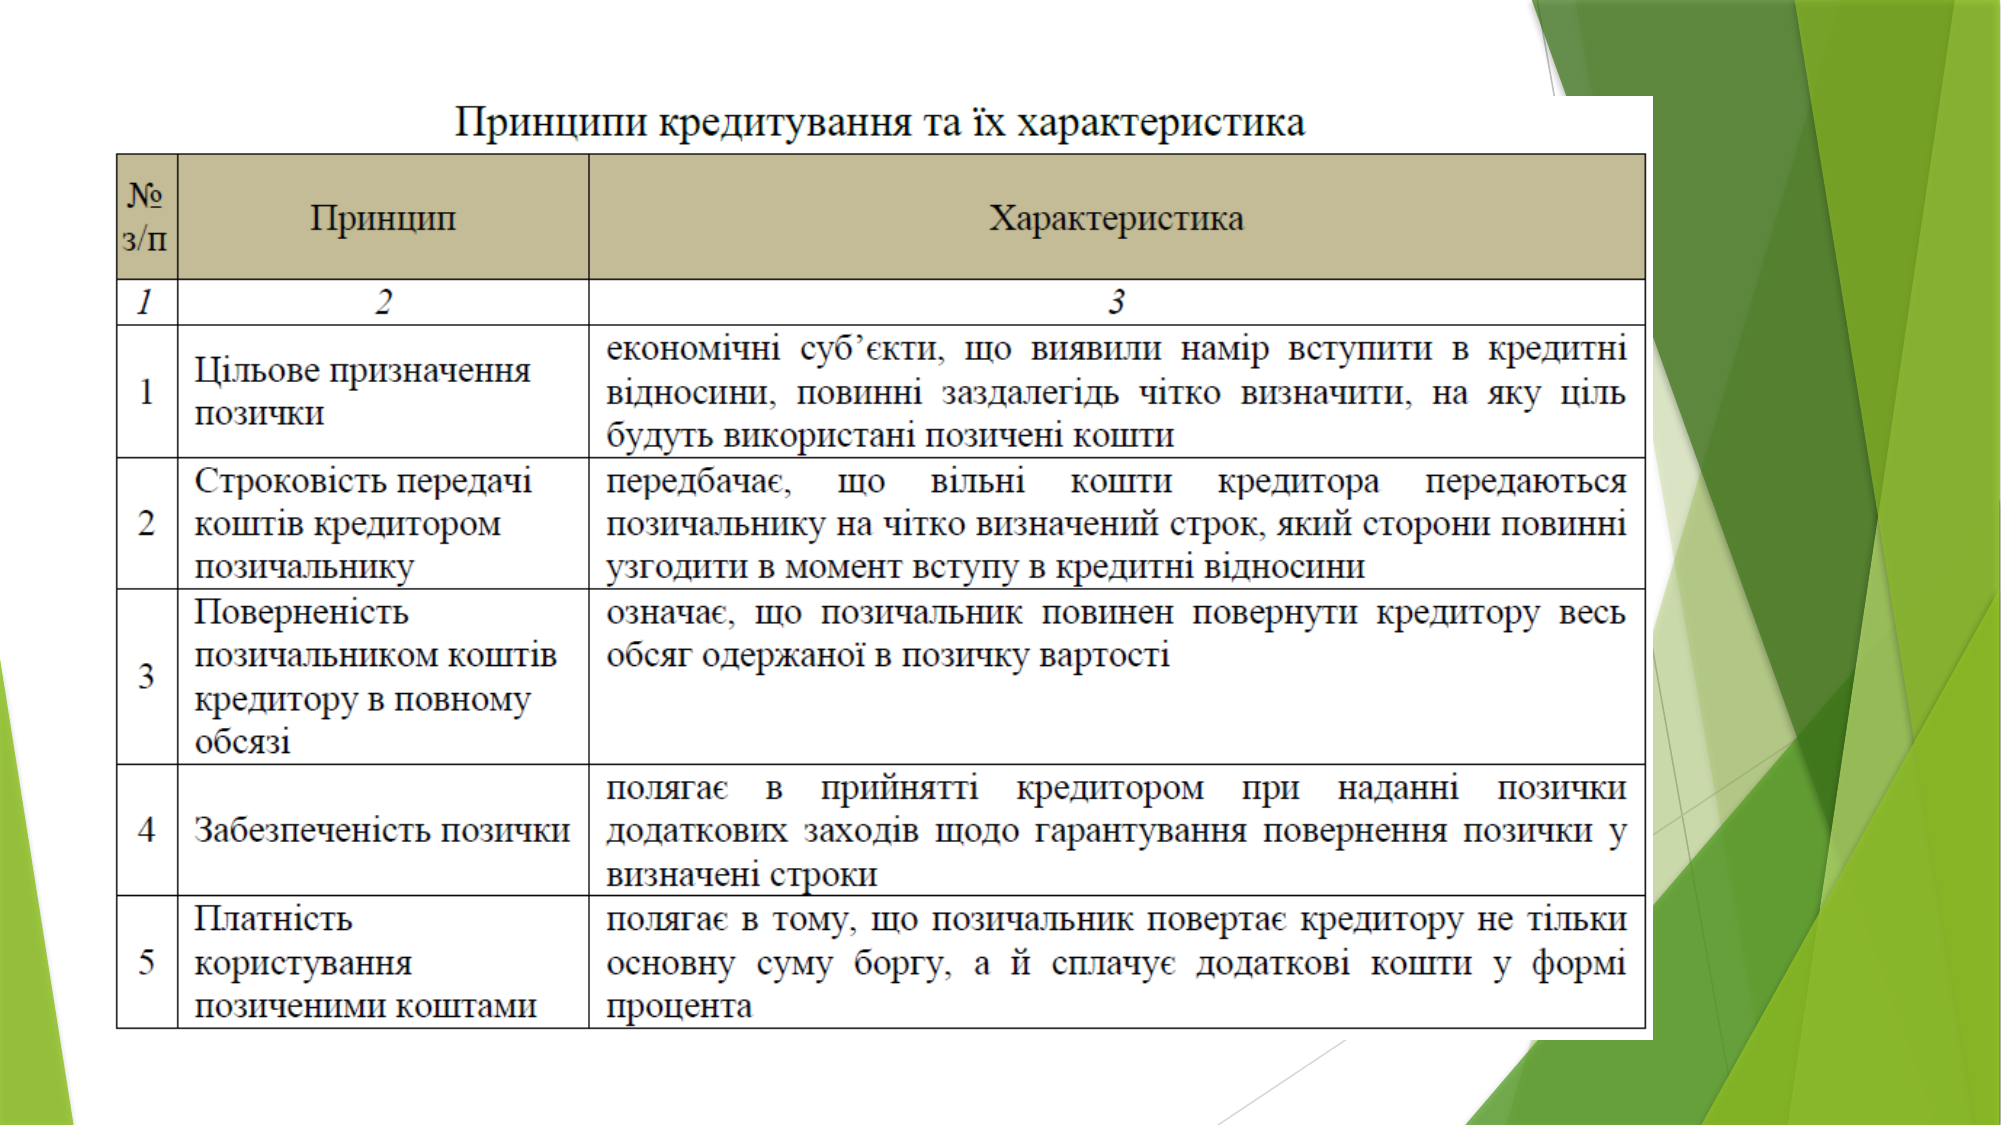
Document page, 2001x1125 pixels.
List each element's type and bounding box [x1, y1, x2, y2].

list [109, 96, 1654, 1041]
